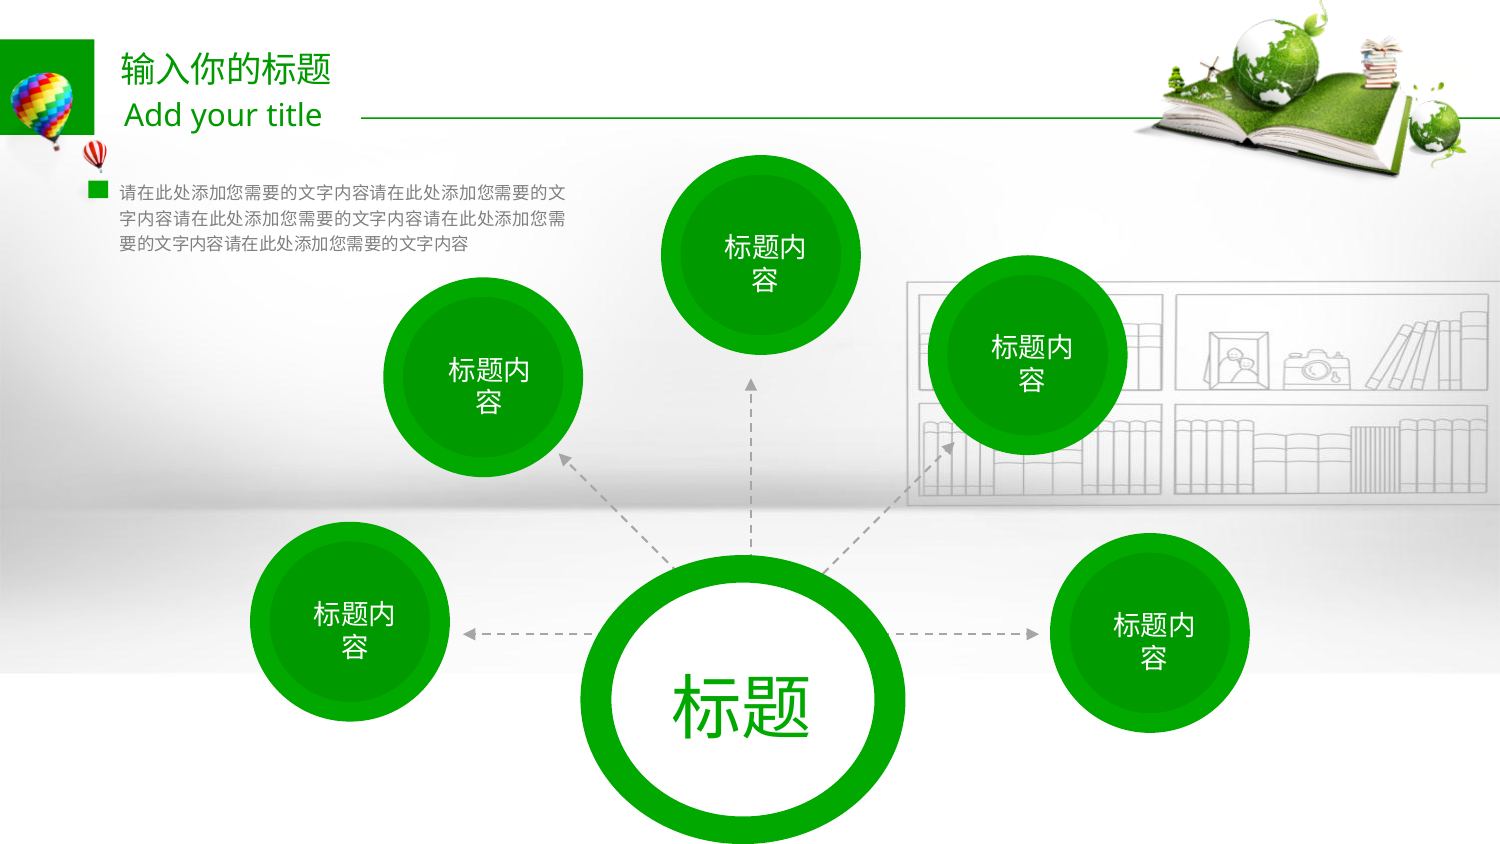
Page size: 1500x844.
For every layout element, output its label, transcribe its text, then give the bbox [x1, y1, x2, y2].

text_box 请在此处添加您需要的文字内容请在此处添加您需要的文字内容请在此处添加您需要的文字内容请在此处添加您需要的文字内容请在此处添加您需要的文字内容 [119, 177, 567, 254]
text_box [87, 179, 109, 199]
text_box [660, 154, 862, 356]
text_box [249, 521, 451, 722]
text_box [580, 554, 906, 844]
picture [0, 0, 1500, 844]
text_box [383, 277, 584, 478]
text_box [927, 254, 1128, 456]
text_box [1049, 532, 1251, 734]
